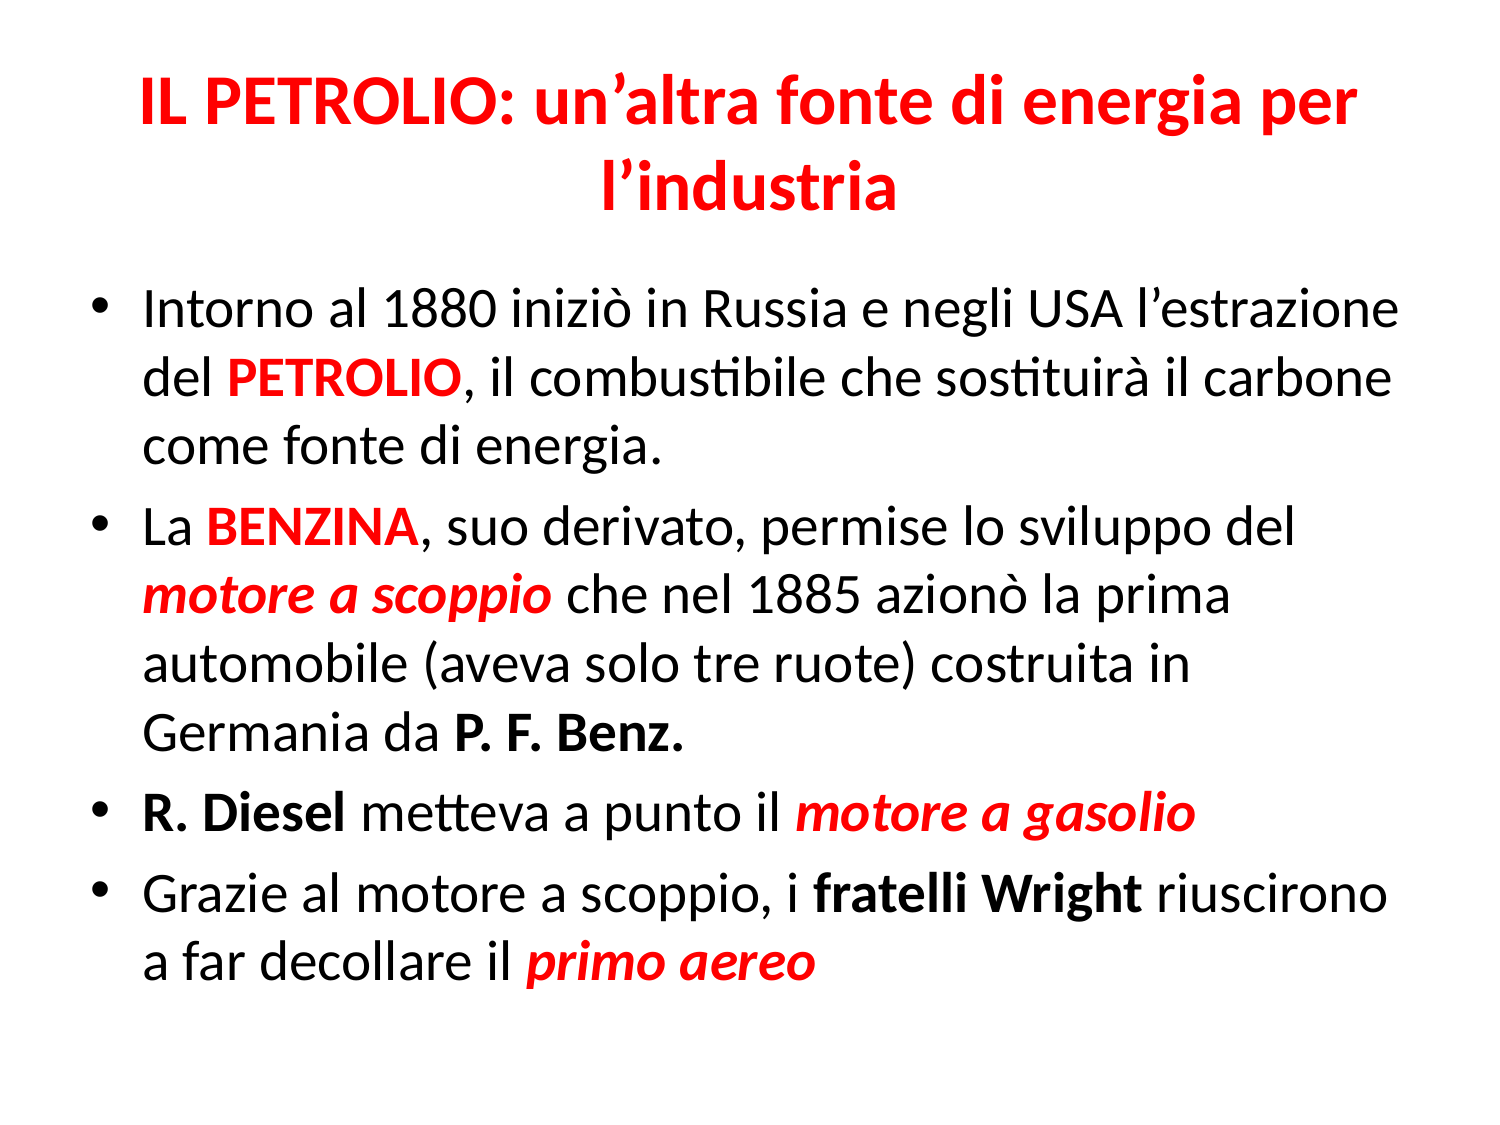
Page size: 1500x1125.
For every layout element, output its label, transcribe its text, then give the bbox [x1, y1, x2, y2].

title IL PETROLIO: un’altra fonte di energia per l’industria [75, 45, 1425, 233]
list Intorno al 1880 iniziò in Russia e negli USA l’estrazione del PETROLIO, il combustibile che sostituirà il carbone come fonte di energia. La BENZINA, suo derivato, permise lo sviluppo del motore a scoppio che nel 1885 azionò la prima automobile (aveva solo tre ruote) costruita in Germania da P. F. Benz. R. Diesel metteva a punto il motore a gasolio Grazie al motore a scoppio, i fratelli Wright riuscirono a far decollare il primo aereo [75, 262, 1425, 1005]
